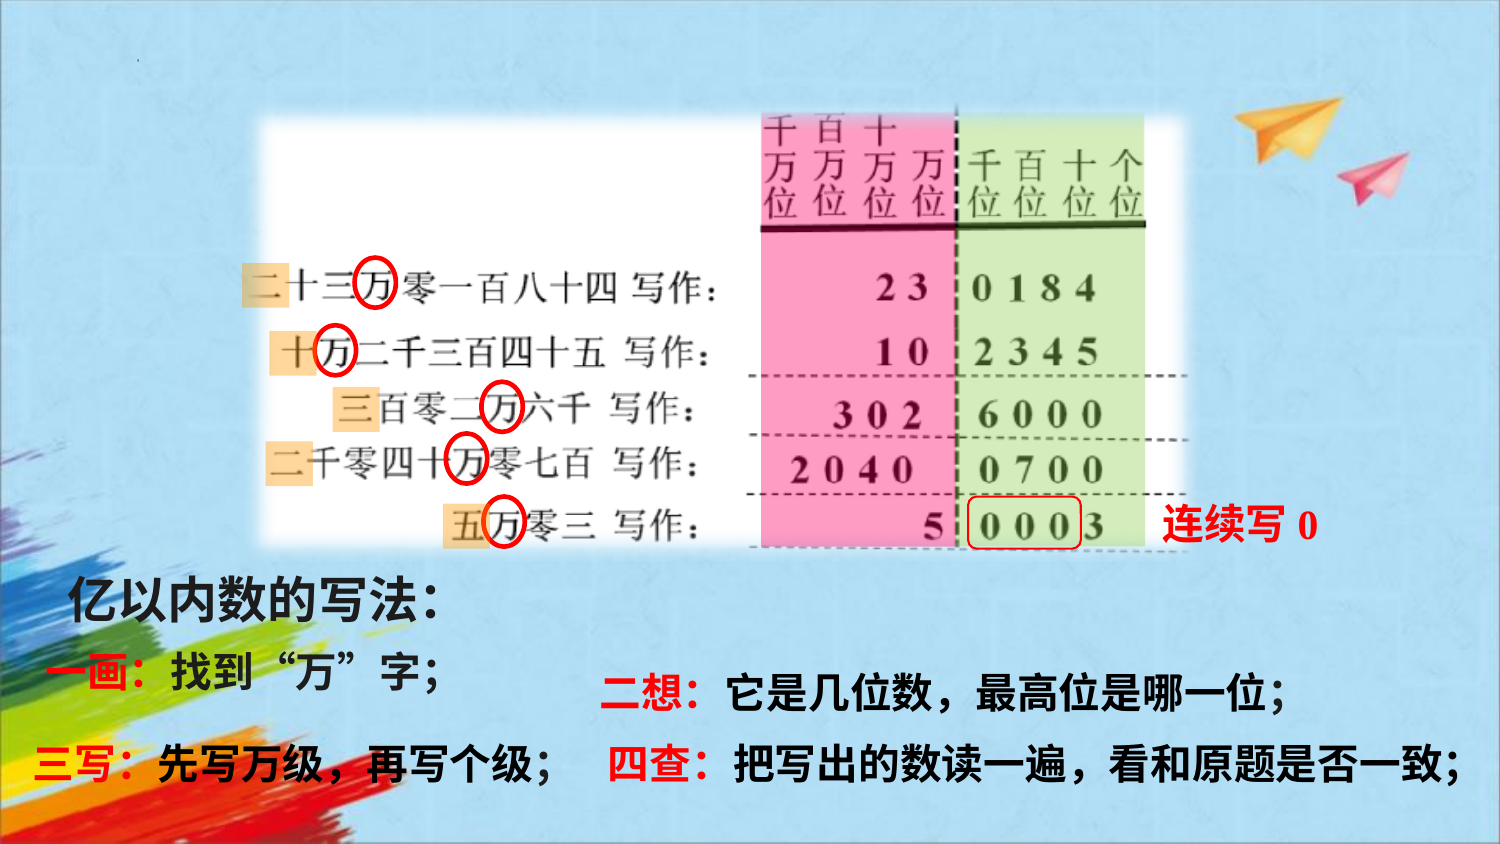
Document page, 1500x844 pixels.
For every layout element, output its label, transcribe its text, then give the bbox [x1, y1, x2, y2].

text_box 一画：找到“万”字； [30, 613, 443, 694]
text_box 亿以内数的写法： [53, 530, 443, 611]
text_box 三写：先写万级，再写个级； [17, 705, 593, 785]
picture [0, 0, 1500, 844]
text_box 四查：把写出的数读一遍，看和原题是否一致； [593, 705, 1477, 815]
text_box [968, 490, 1377, 557]
text_box 二想：它是几位数，最高位是哪一位； [584, 634, 1309, 705]
